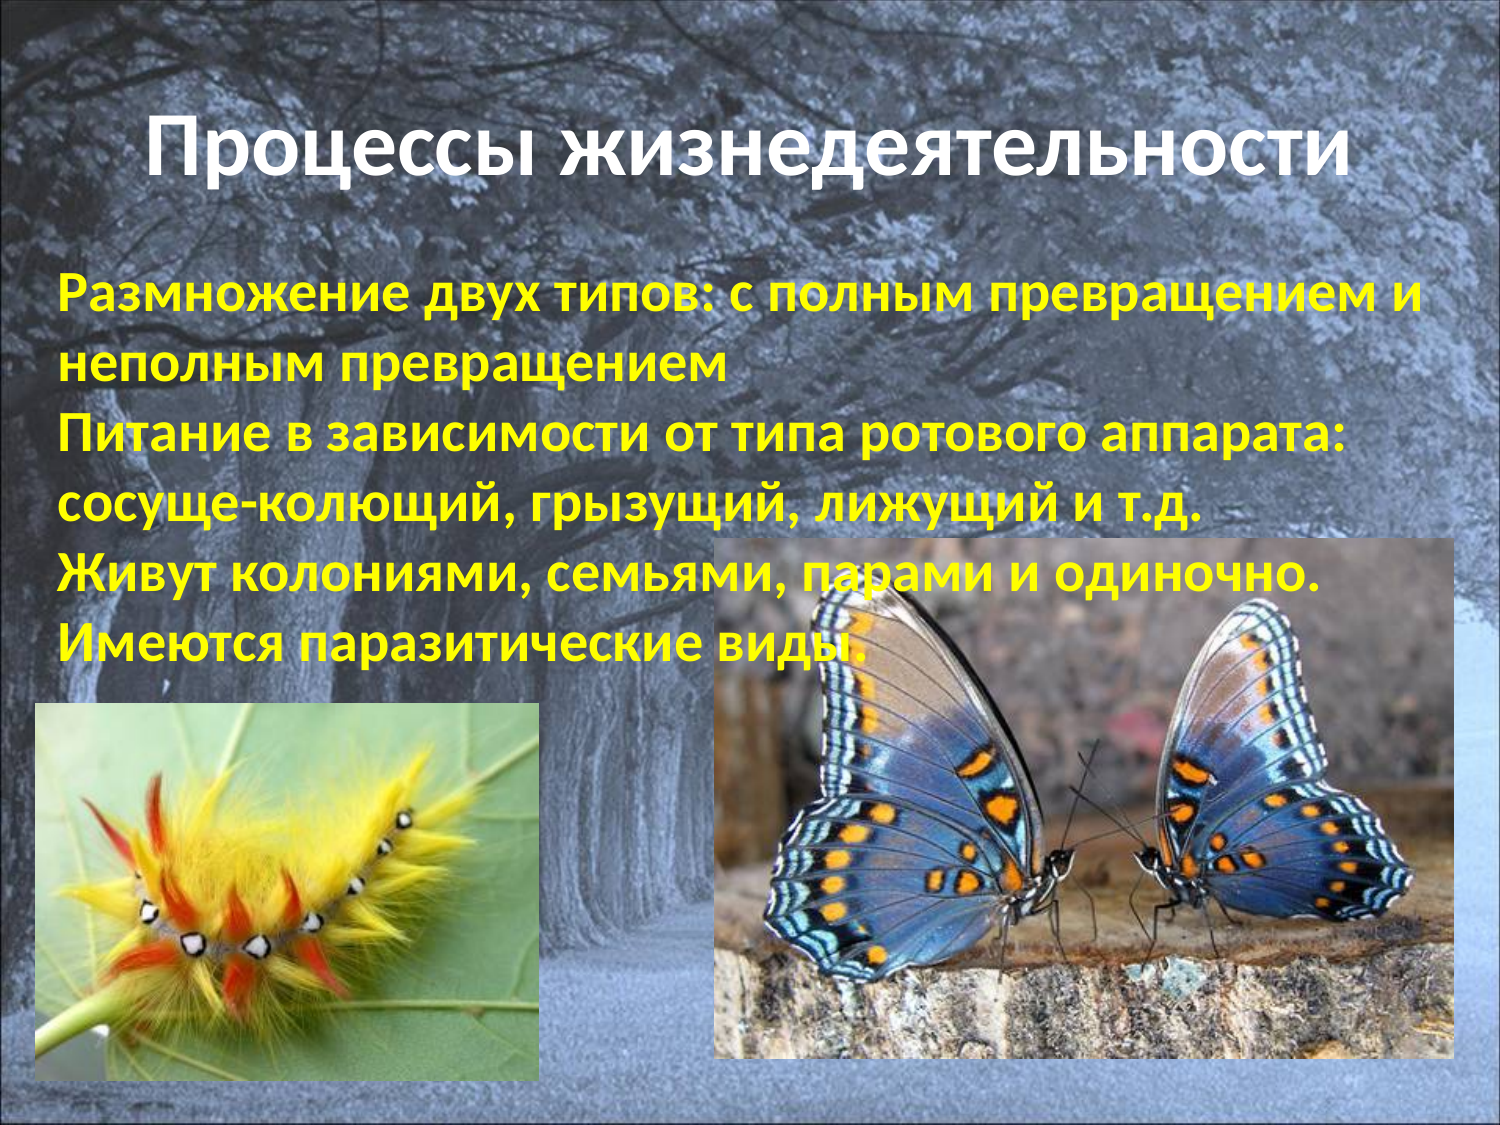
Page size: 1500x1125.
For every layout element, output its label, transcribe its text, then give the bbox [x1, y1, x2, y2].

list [714, 538, 1454, 1060]
text_box Размножение двух типов: с полным превращением и неполным превращением Питание в зависимости от типа ротового аппарата: сосуще-колющий, грызущий, лижущий и т.д. Живут колониями, семьями, парами и одиночно. Имеются паразитические виды. [42, 246, 1453, 681]
picture [0, 0, 1500, 1125]
title Процессы жизнедеятельности [74, 44, 1426, 233]
